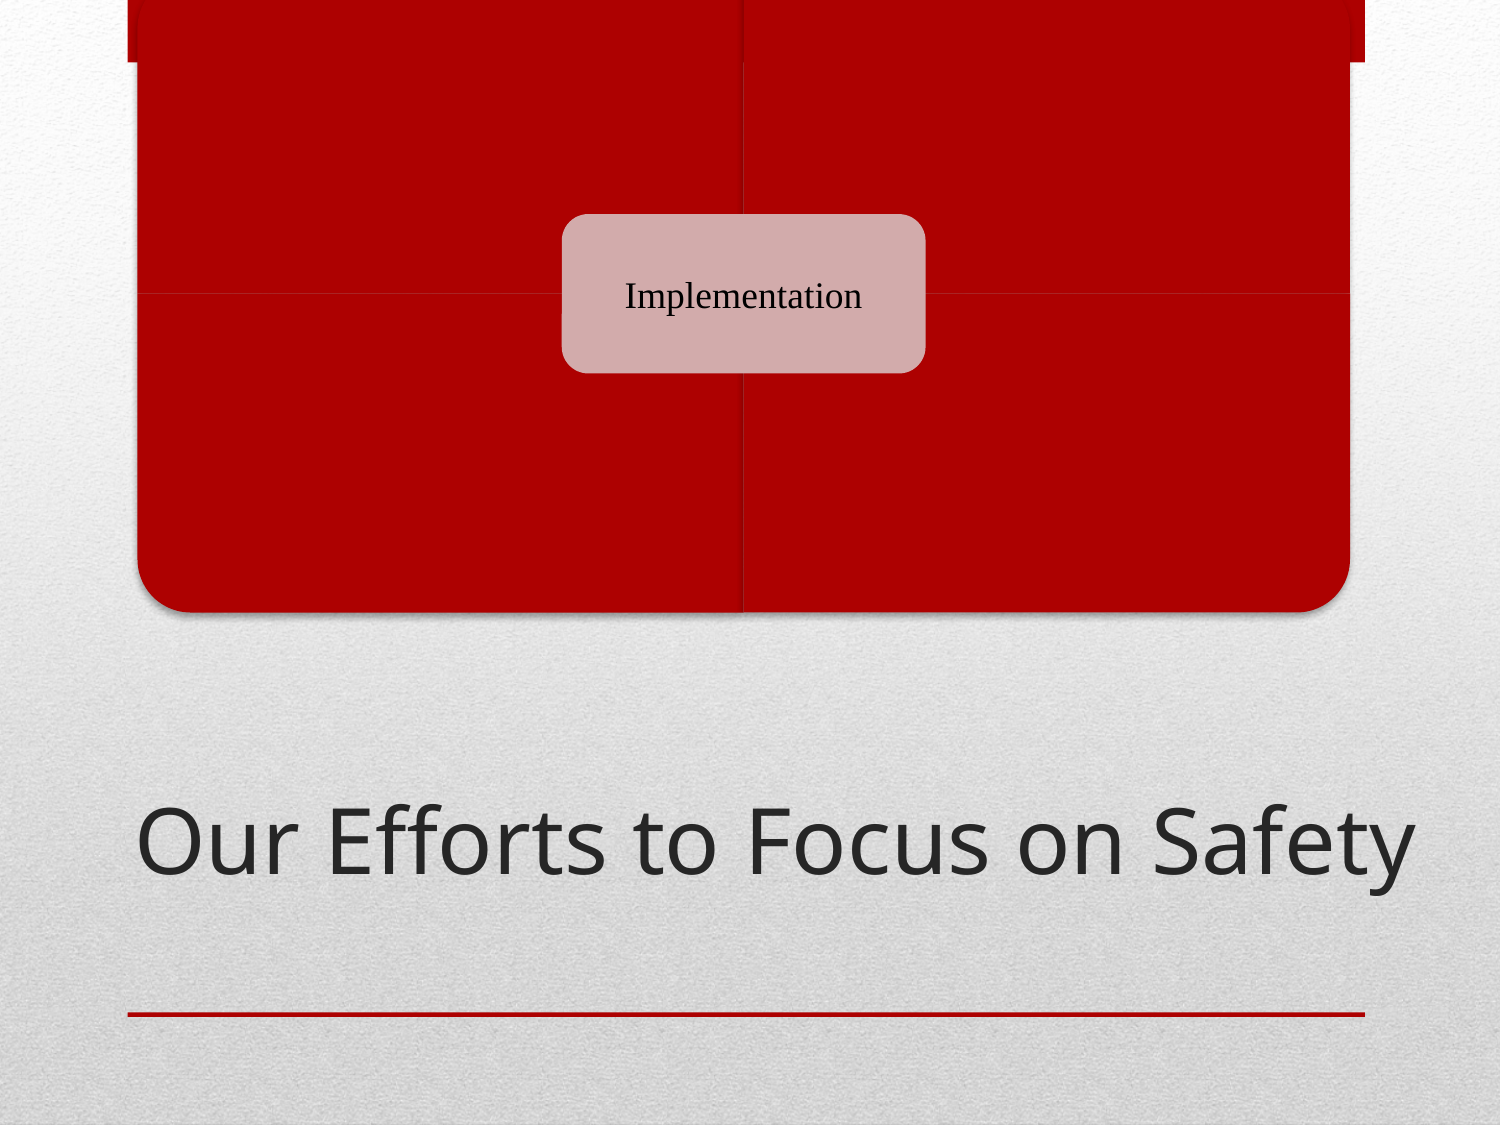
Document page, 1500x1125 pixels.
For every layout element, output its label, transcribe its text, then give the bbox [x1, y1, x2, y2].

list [136, 0, 1351, 614]
title Our Efforts to Focus on Safety [37, 725, 1500, 900]
